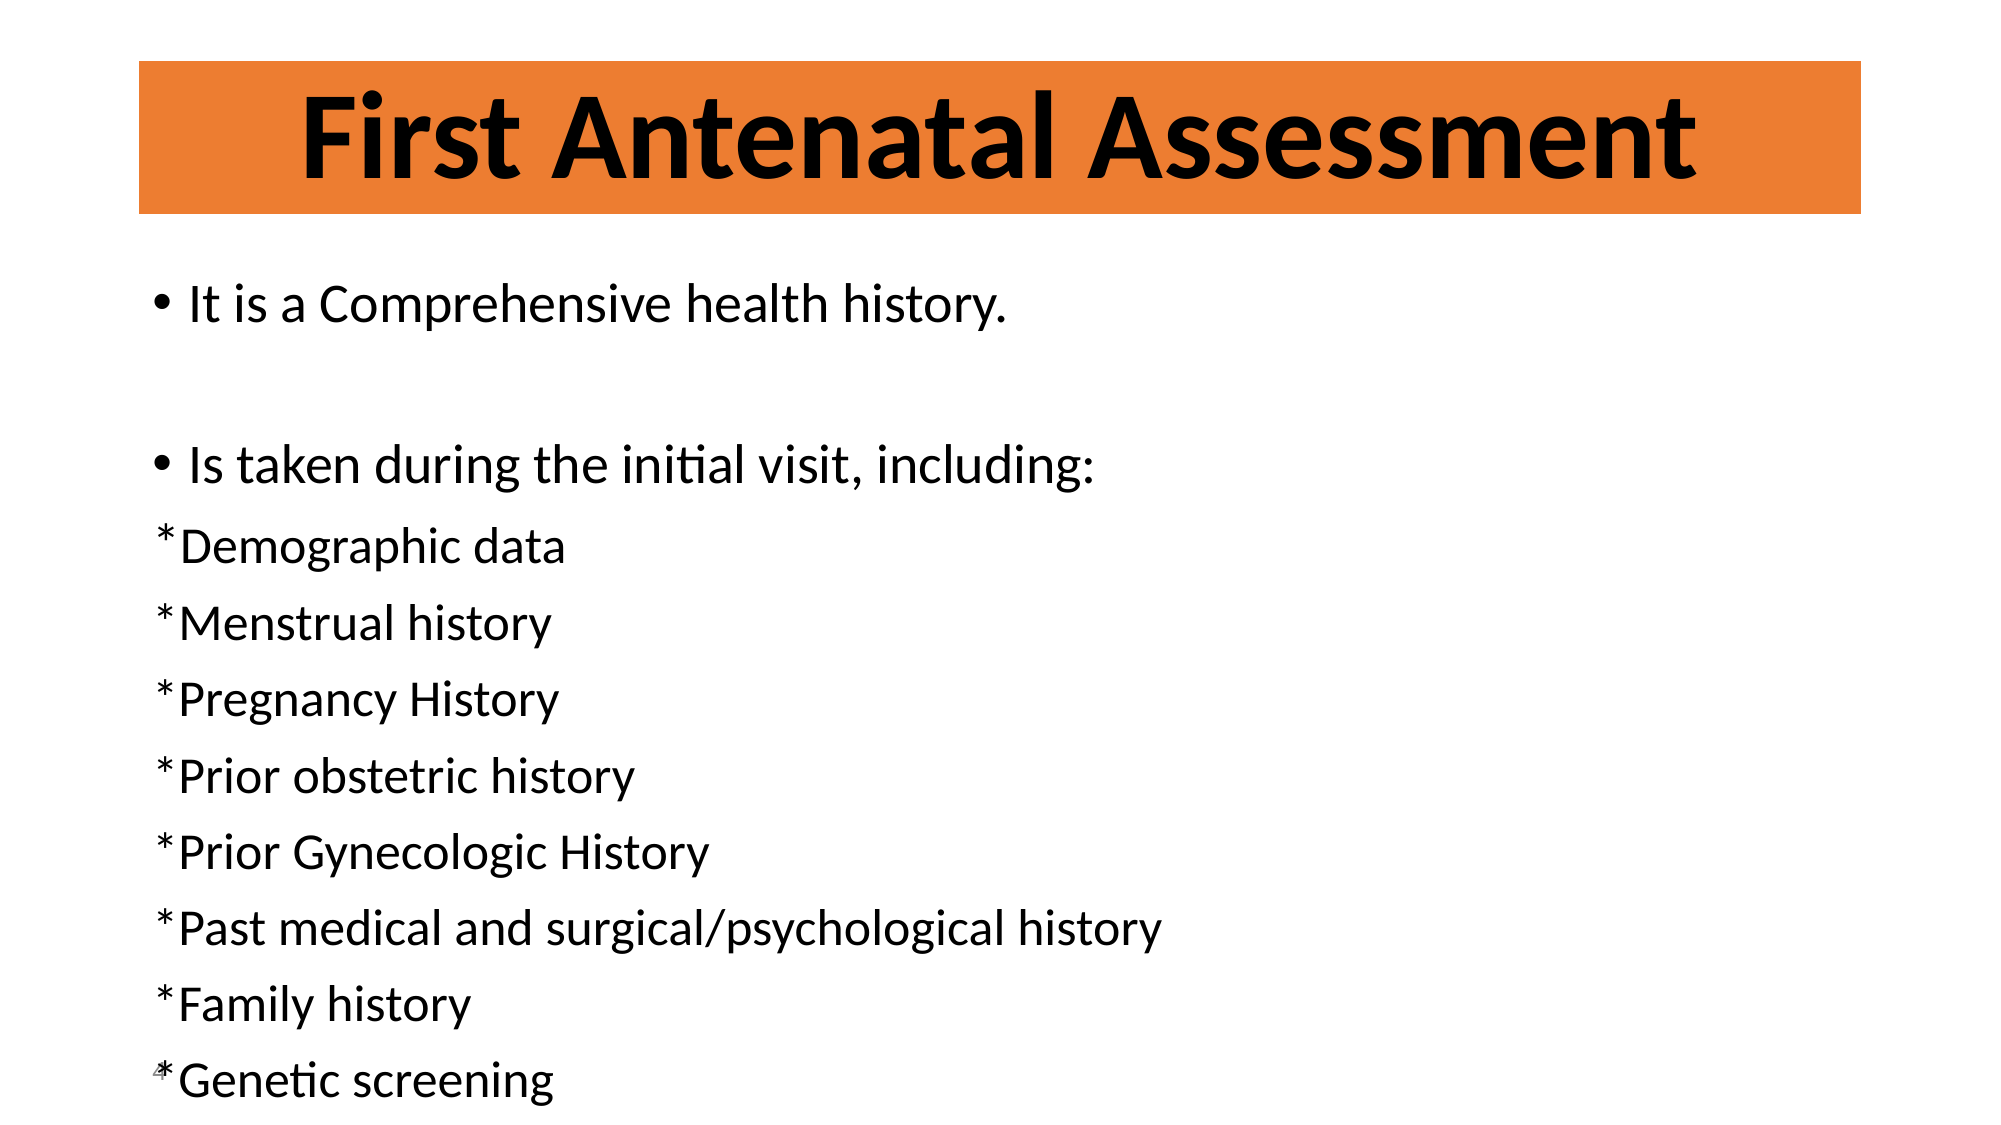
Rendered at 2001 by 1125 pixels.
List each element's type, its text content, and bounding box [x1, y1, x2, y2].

slide_number 4 [137, 1042, 588, 1103]
list It is a Comprehensive health history. Is taken during the initial visit, including: *Demographic data *Menstrual history *Pregnancy History *Prior obstetric history *Prior Gynecologic History *Past medical and surgical/psychological history *Family history *Genetic screening [137, 267, 1863, 1125]
title First Antenatal Assessment [136, 58, 1864, 217]
